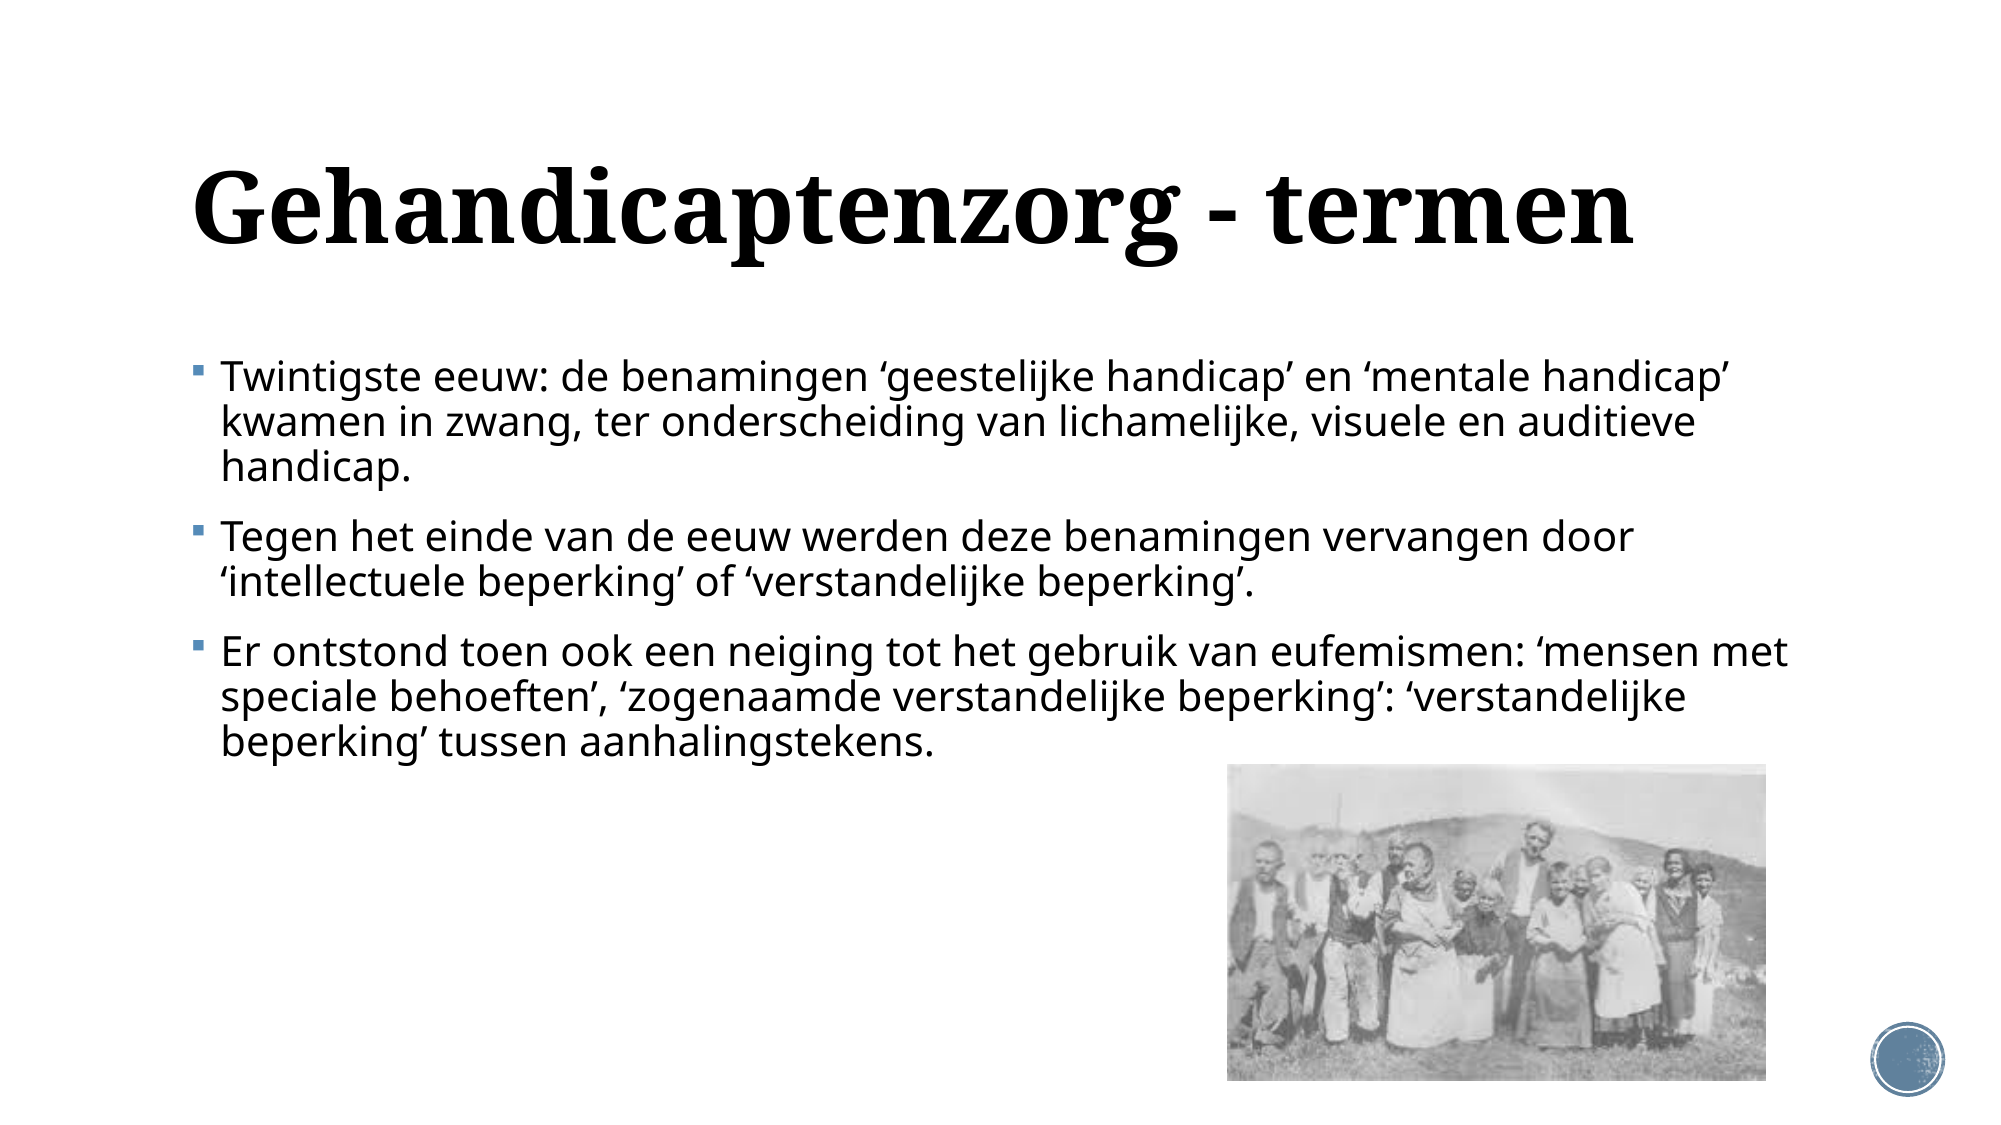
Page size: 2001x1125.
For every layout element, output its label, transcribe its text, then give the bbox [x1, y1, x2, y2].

title Gehandicaptenzorg - termen [175, 79, 1826, 344]
picture [1227, 764, 1766, 1081]
list Twintigste eeuw: de benamingen ‘geestelijke handicap’ en ‘mentale handicap’ kwamen in zwang, ter onderscheiding van lichamelijke, visuele en auditieve handicap. Tegen het einde van de eeuw werden deze benamingen vervangen door ‘intellectuele beperking’ of ‘verstandelijke beperking’. Er ontstond toen ook een neiging tot het gebruik van eufemismen: ‘mensen met speciale behoeften’, ‘zogenaamde verstandelijke beperking’: ‘verstandelijke beperking’ tussen aanhalingstekens. [175, 348, 1826, 1013]
